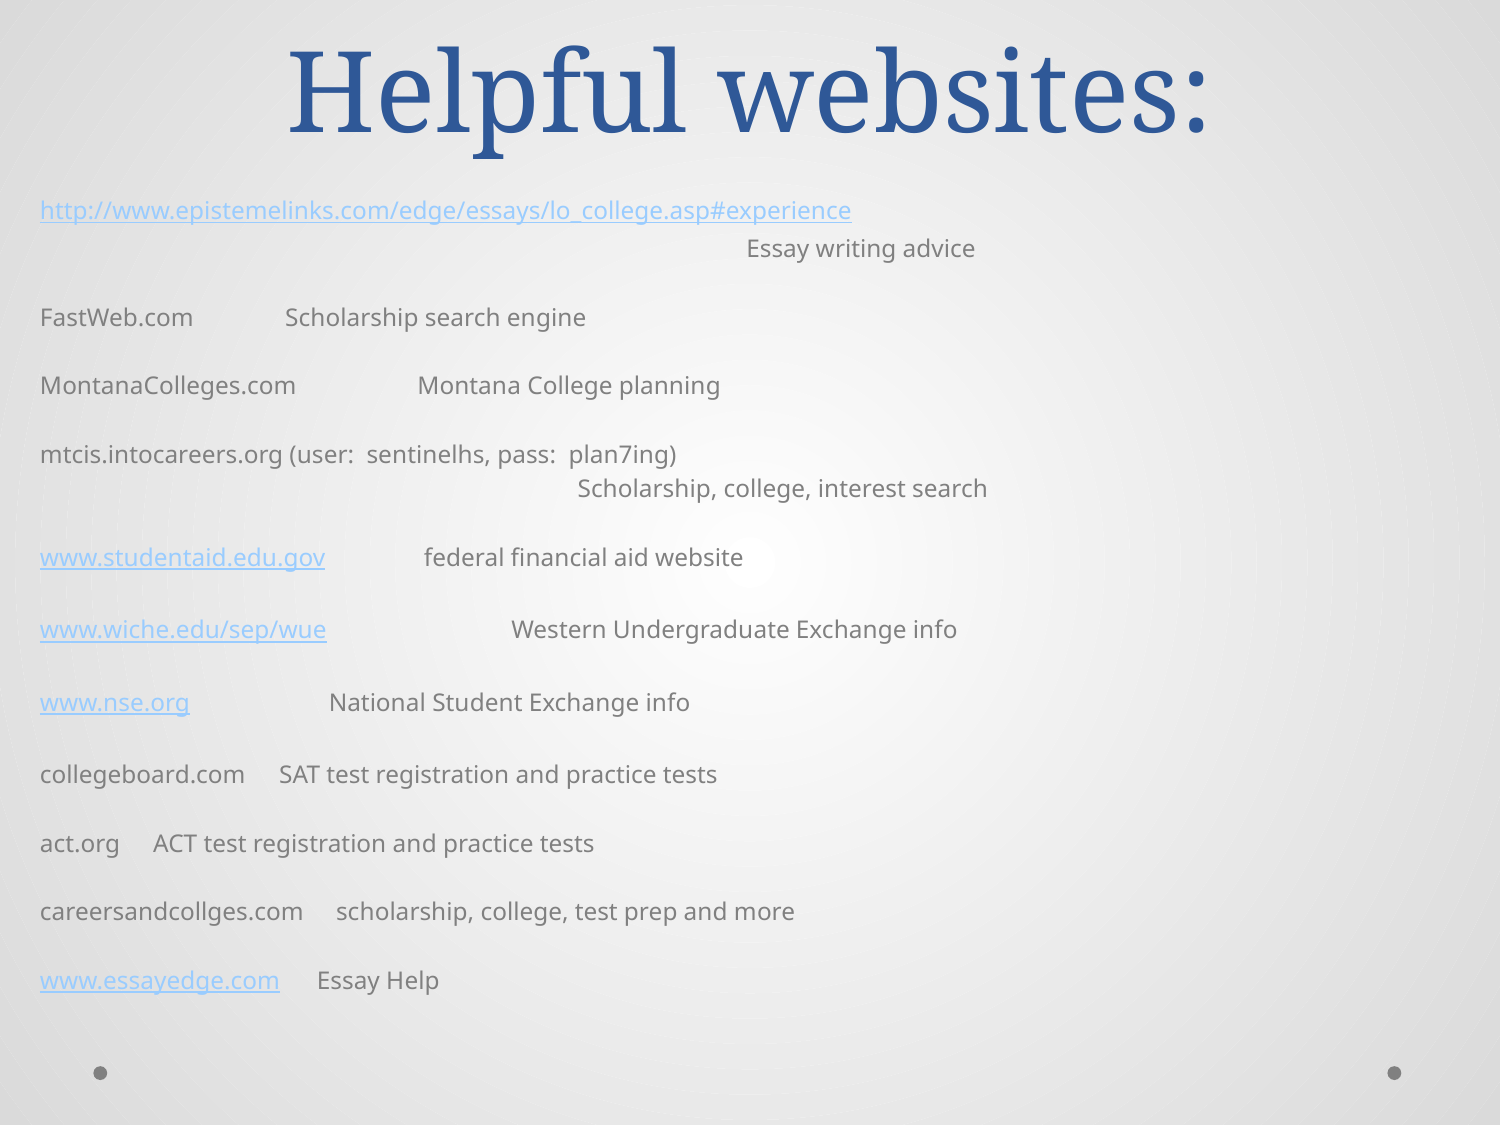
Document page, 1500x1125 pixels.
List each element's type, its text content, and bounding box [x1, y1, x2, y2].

list http://www.epistemelinks.com/edge/essays/lo_college.asp#experience Essay writing advice FastWeb.com Scholarship search engine MontanaColleges.com Montana College planning mtcis.intocareers.org (user: sentinelhs, pass: plan7ing) Scholarship, college, interest search www.studentaid.edu.gov federal financial aid website www.wiche.edu/sep/wue Western Undergraduate Exchange info www.nse.org National Student Exchange info collegeboard.com SAT test registration and practice tests act.org ACT test registration and practice tests careersandcollges.com scholarship, college, test prep and more www.essayedge.com Essay Help [24, 187, 1475, 1043]
title Helpful websites: [75, 37, 1425, 163]
